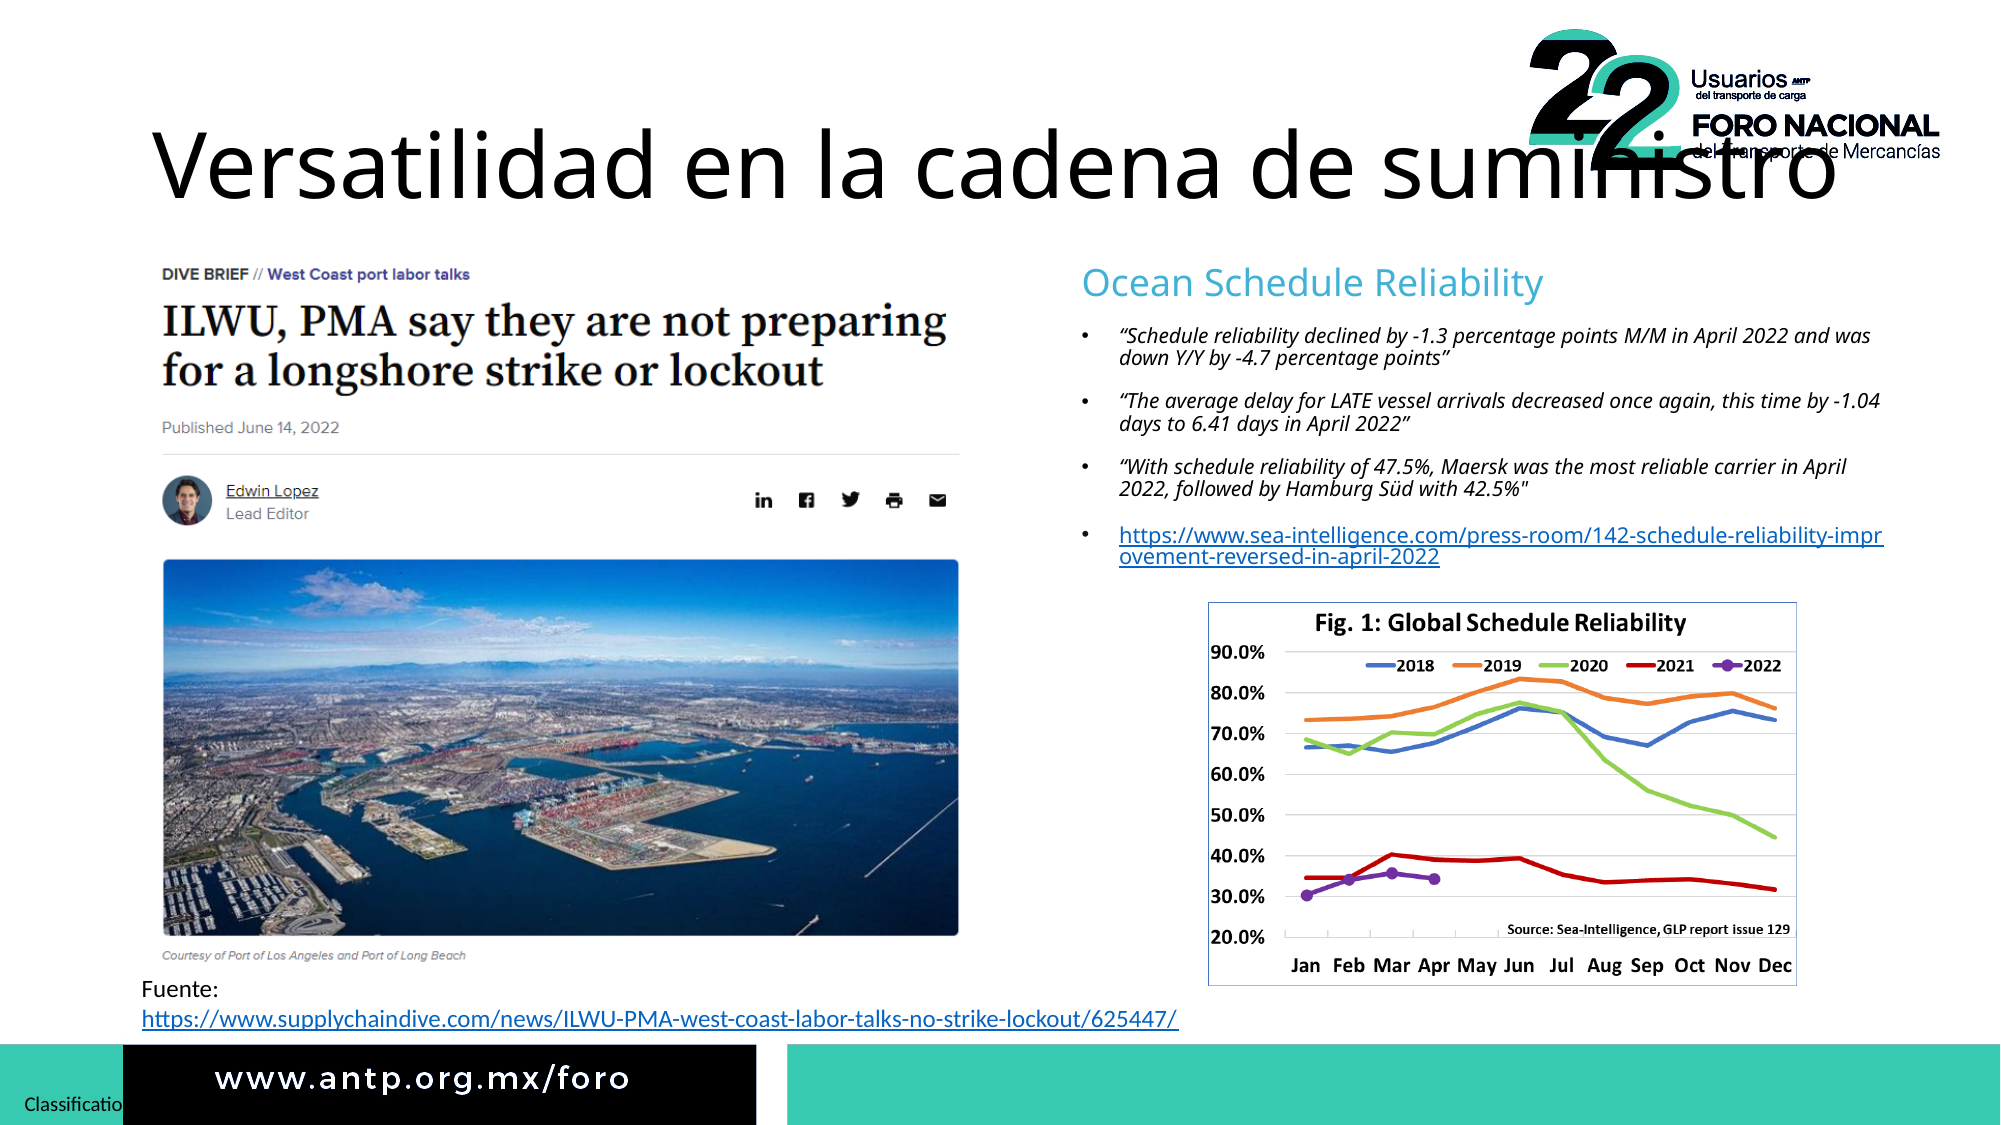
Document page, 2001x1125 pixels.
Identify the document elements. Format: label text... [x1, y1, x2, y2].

text_box Fuente: https://www.supplychaindive.com/news/ILWU-PMA-west-coast-labor-talks-no-strike-lockout/625447/ [126, 965, 1194, 1070]
text_box Ocean Schedule Reliability “Schedule reliability declined by -1.3 percentage points M/M in April 2022 and was down Y/Y by -4.7 percentage points” “The average delay for LATE vessel arrivals decreased once again, this time by -1.04 days to 6.41 days in April 2022” “With schedule reliability of 47.5%, Maersk was the most reliable carrier in April 2022, followed by Hamburg Süd with 42.5%" https://www.sea-intelligence.com/press-room/142-schedule-reliability-improvement-reversed-in-april-2022 [1066, 256, 1911, 971]
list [149, 258, 976, 973]
title Versatilidad en la cadena de suministro [137, 59, 1863, 278]
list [1208, 602, 1797, 986]
picture [0, 0, 2001, 1125]
